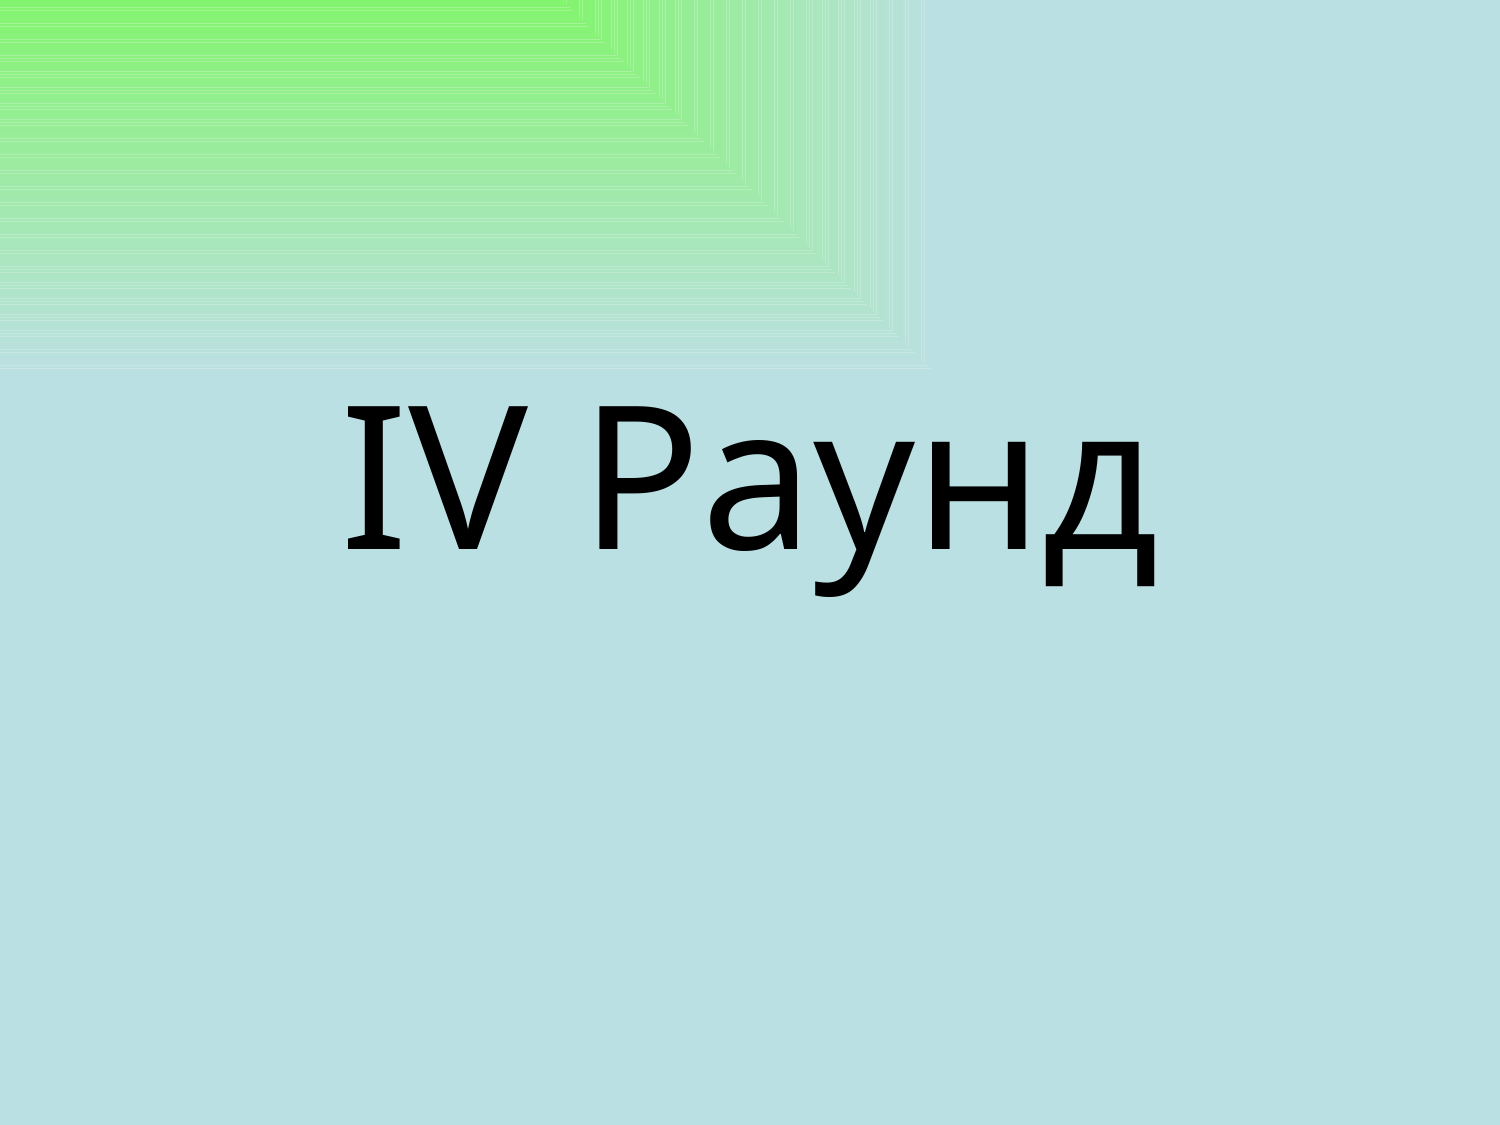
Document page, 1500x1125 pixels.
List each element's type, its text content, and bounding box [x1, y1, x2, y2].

title IV Раунд [112, 349, 1388, 591]
